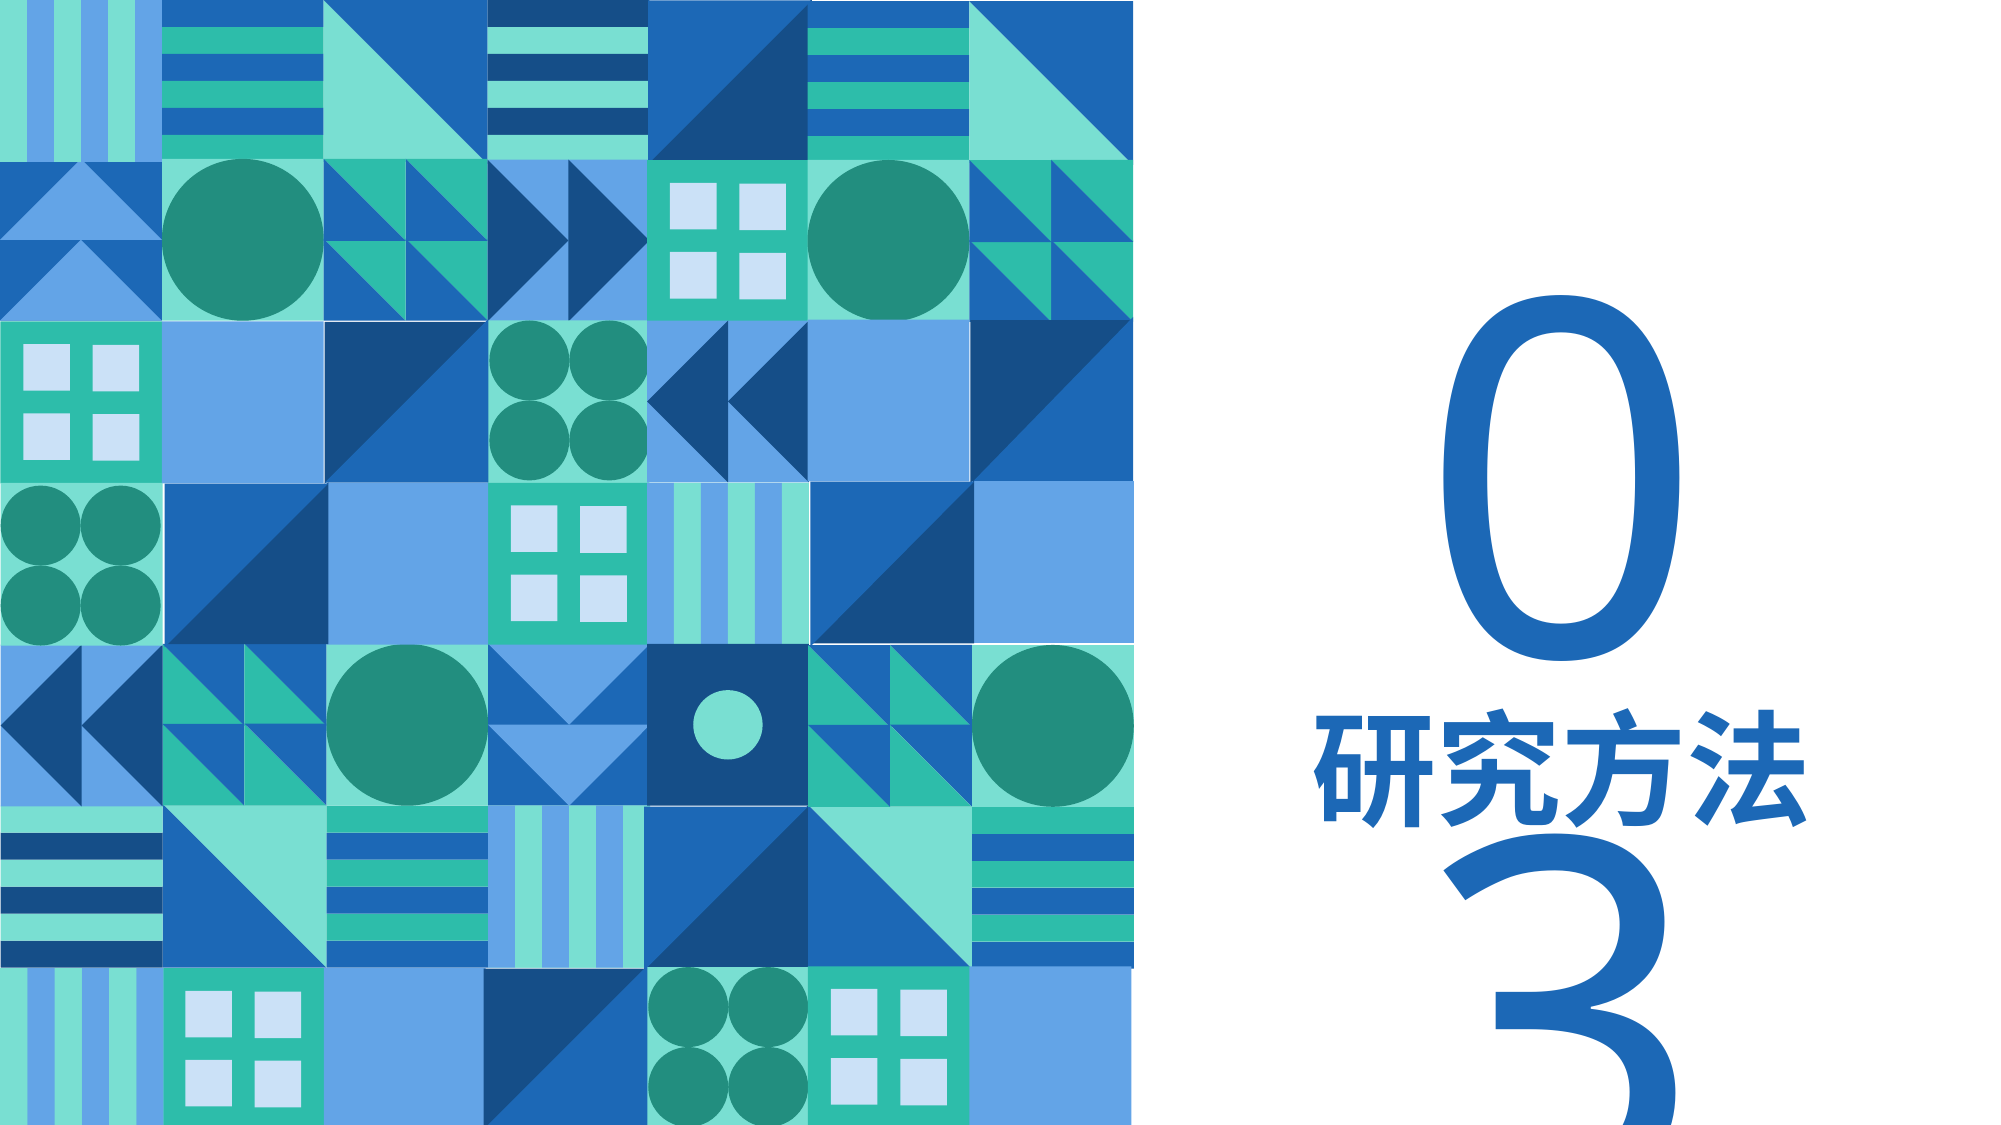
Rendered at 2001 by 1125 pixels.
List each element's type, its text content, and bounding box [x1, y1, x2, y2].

list 研究方法 [1273, 700, 1850, 839]
list 03 [1273, 218, 1850, 700]
